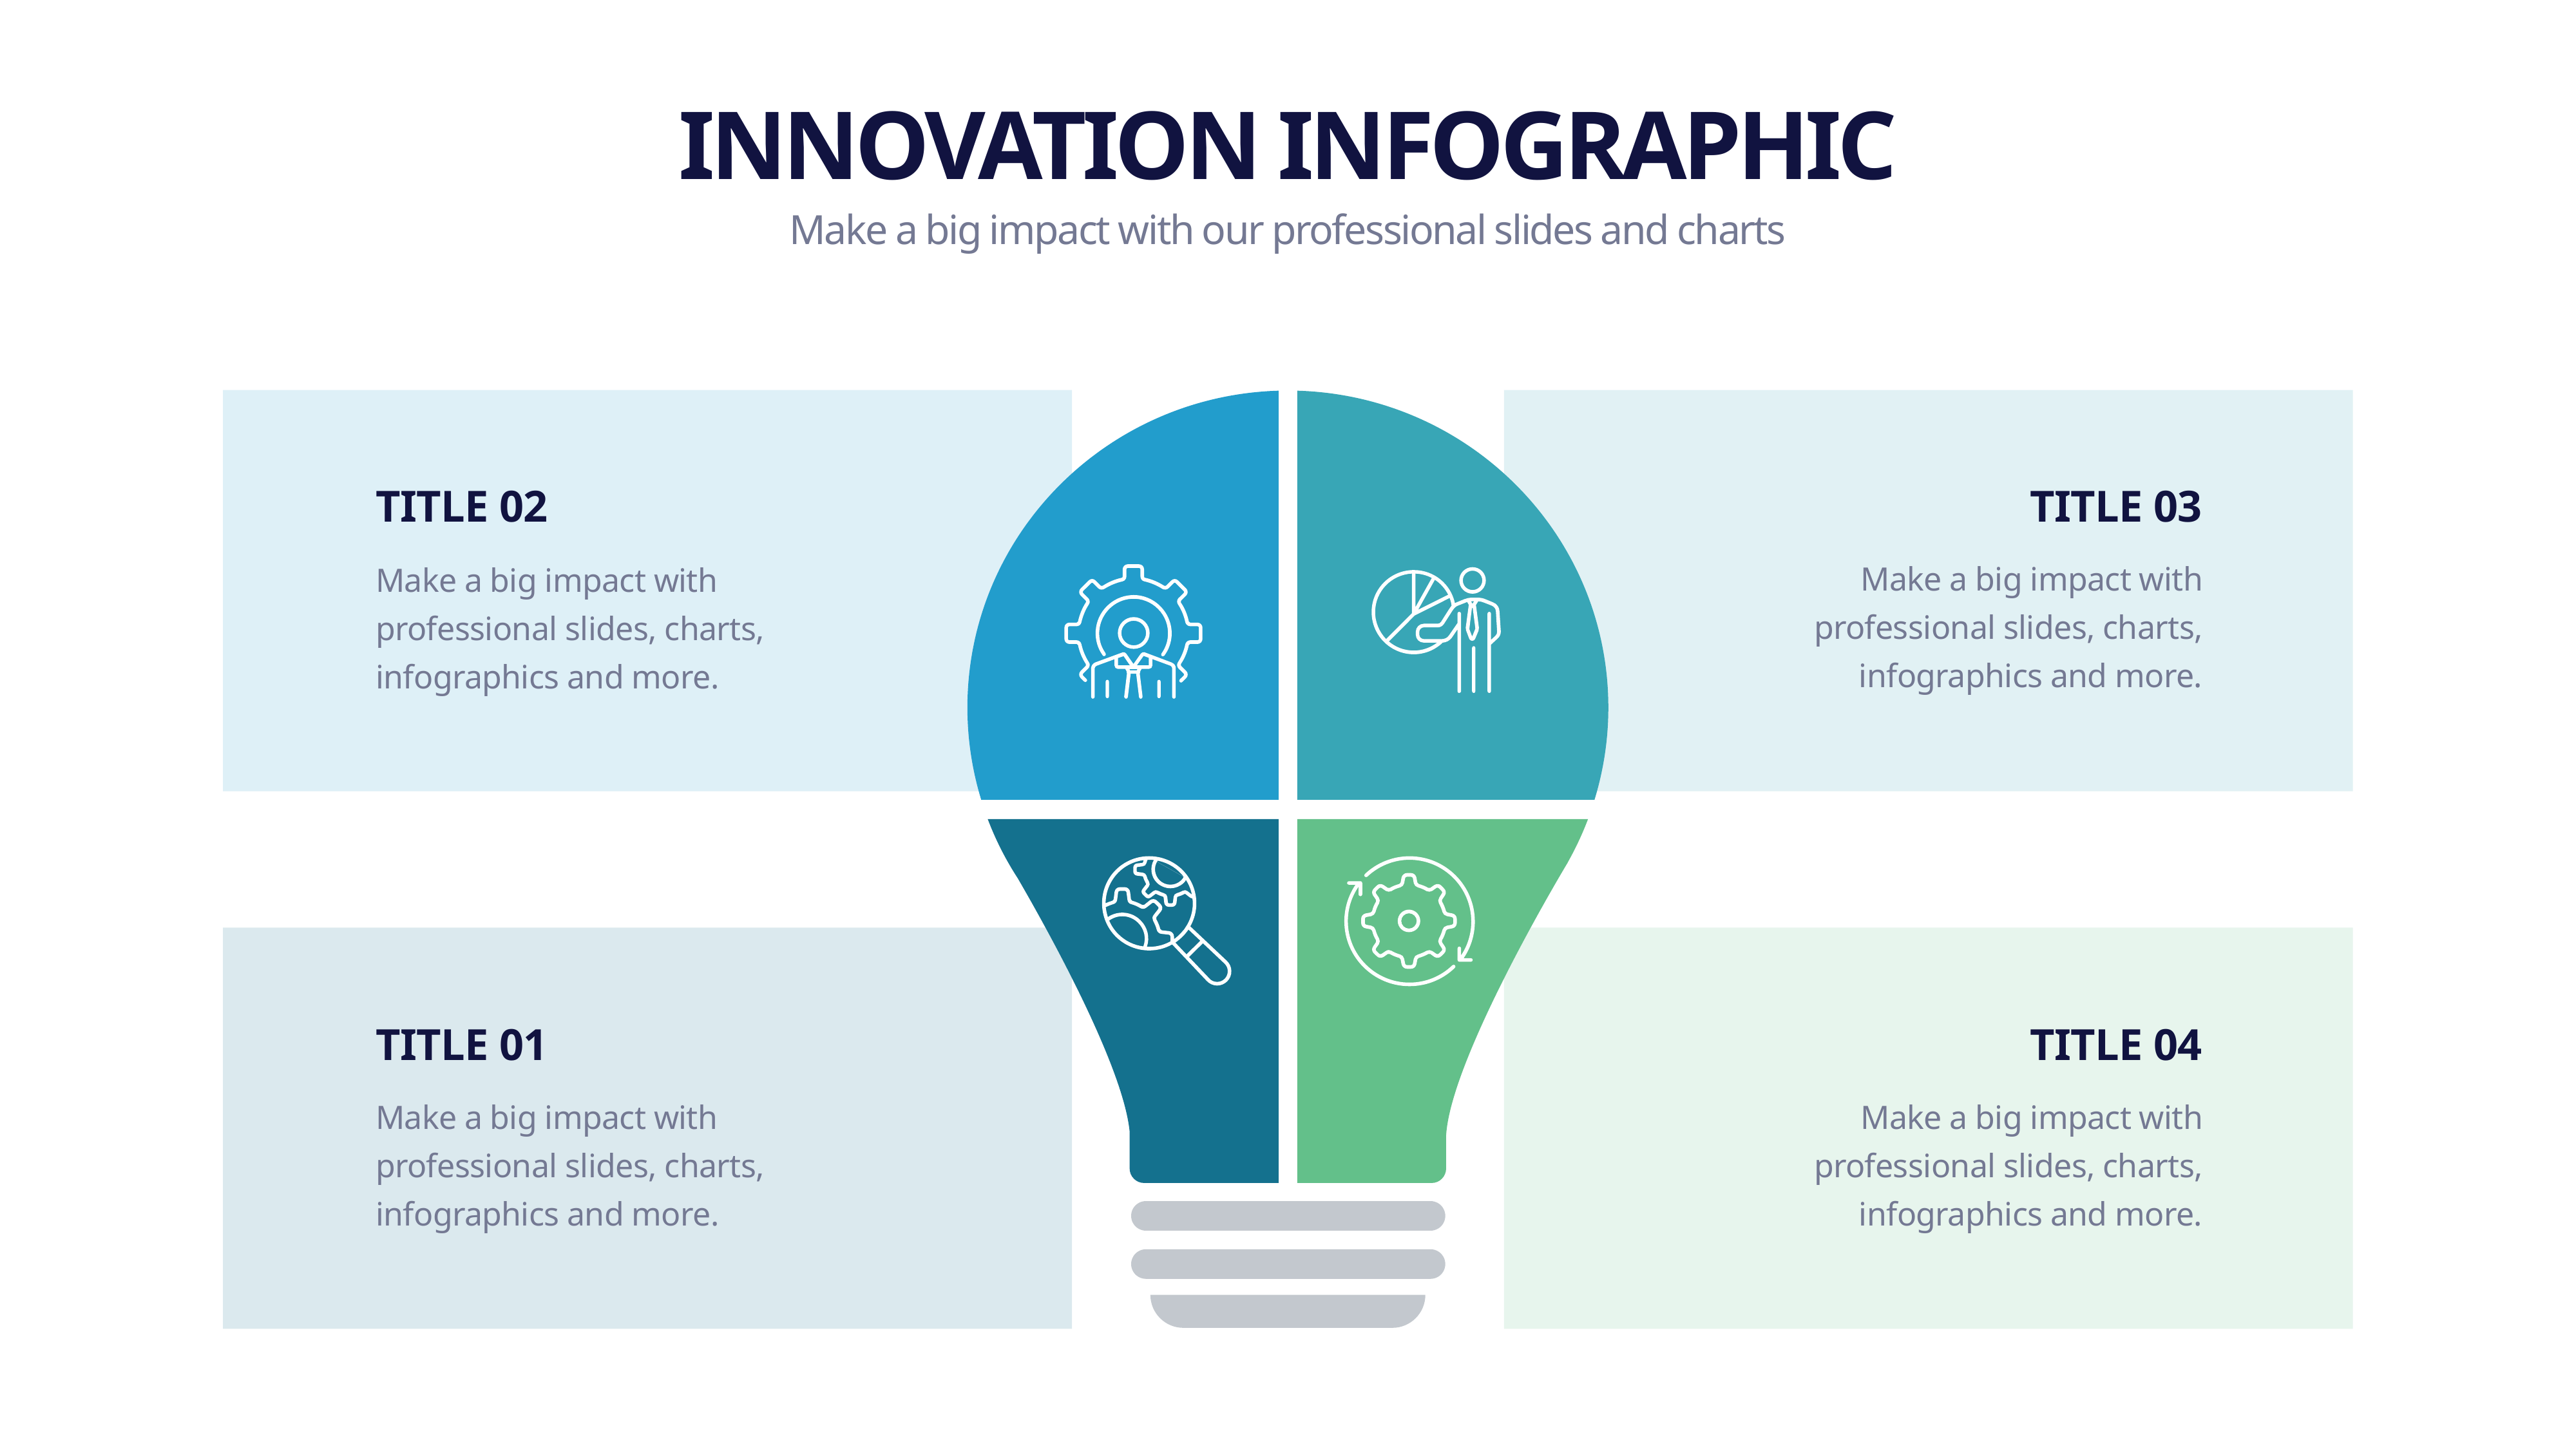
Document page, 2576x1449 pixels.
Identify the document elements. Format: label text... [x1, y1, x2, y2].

text_box [1102, 856, 1232, 986]
text_box TITLE 03 [1756, 474, 2212, 536]
text_box [1361, 873, 1457, 969]
text_box Make a big impact with professional slides, charts, infographics and more. [366, 1083, 822, 1237]
text_box TITLE 01 [366, 1012, 822, 1074]
text_box [1150, 1294, 1426, 1328]
text_box [1364, 856, 1475, 962]
text_box [1503, 927, 2353, 1329]
text_box [1297, 390, 1608, 800]
text_box [1503, 390, 2353, 791]
text_box Make a big impact with professional slides, charts, infographics and more. [1756, 1083, 2212, 1237]
text_box [1131, 1249, 1445, 1279]
text_box Make a big impact with professional slides, charts, infographics and more. [1756, 544, 2212, 699]
text_box [1064, 564, 1203, 683]
text_box TITLE 02 [366, 474, 822, 536]
text_box [967, 390, 1279, 800]
text_box [1344, 881, 1456, 987]
text_box Make a big impact with professional slides, charts, infographics and more. [366, 545, 822, 700]
text_box [1459, 567, 1486, 594]
text_box [1091, 652, 1176, 699]
text_box [987, 819, 1279, 1183]
text_box [223, 390, 1073, 791]
text_box INNOVATION INFOGRAPHIC [160, 80, 2416, 199]
text_box [1371, 570, 1501, 694]
text_box Make a big impact with our professional slides and charts [160, 199, 2416, 258]
text_box TITLE 04 [1756, 1012, 2212, 1074]
text_box [1131, 1201, 1445, 1231]
text_box [223, 927, 1073, 1329]
text_box [1297, 819, 1589, 1183]
